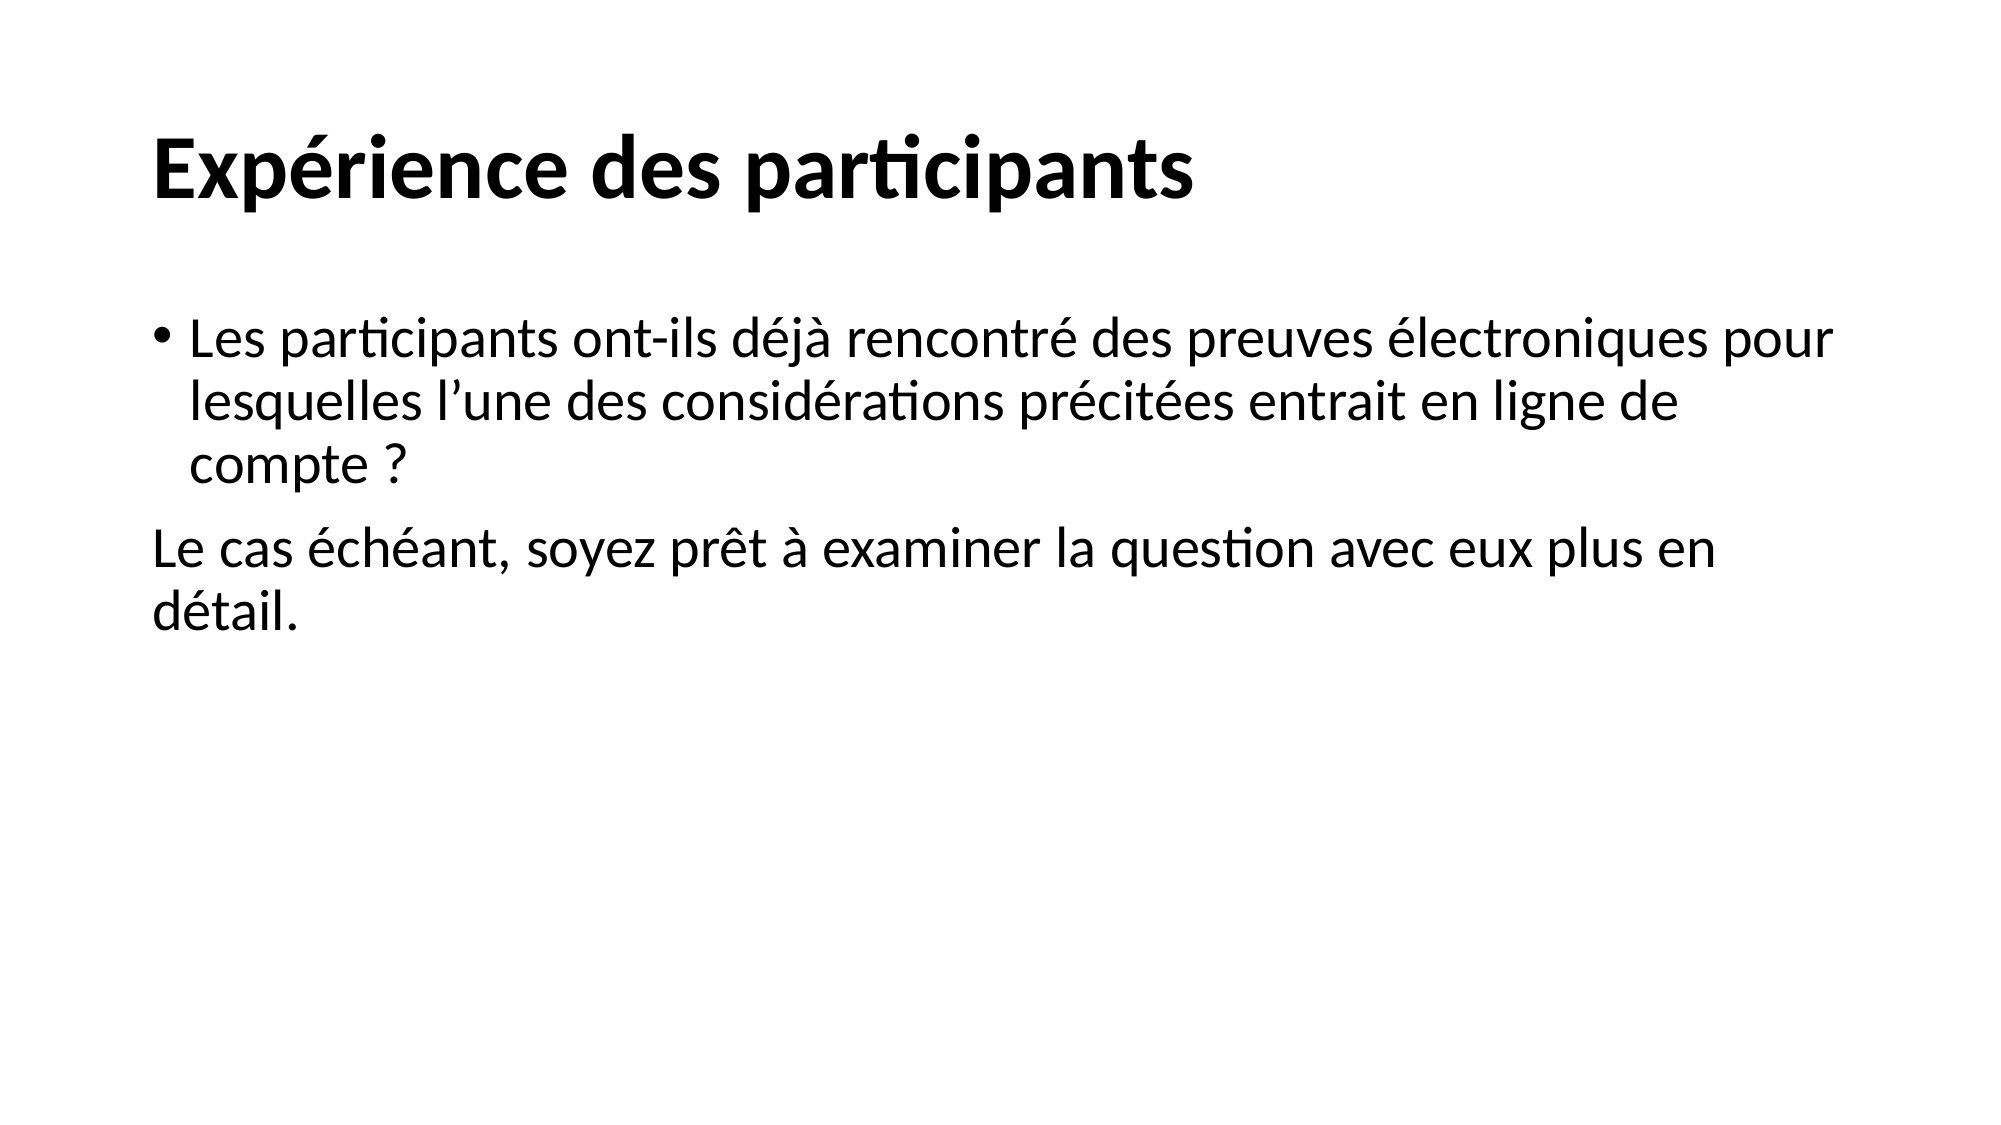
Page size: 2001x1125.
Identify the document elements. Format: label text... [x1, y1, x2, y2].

list Les participants ont-ils déjà rencontré des preuves électroniques pour lesquelles l’une des considérations précitées entrait en ligne de compte ? Le cas échéant, soyez prêt à examiner la question avec eux plus en détail. [137, 299, 1863, 1014]
title Expérience des participants [137, 59, 1863, 278]
